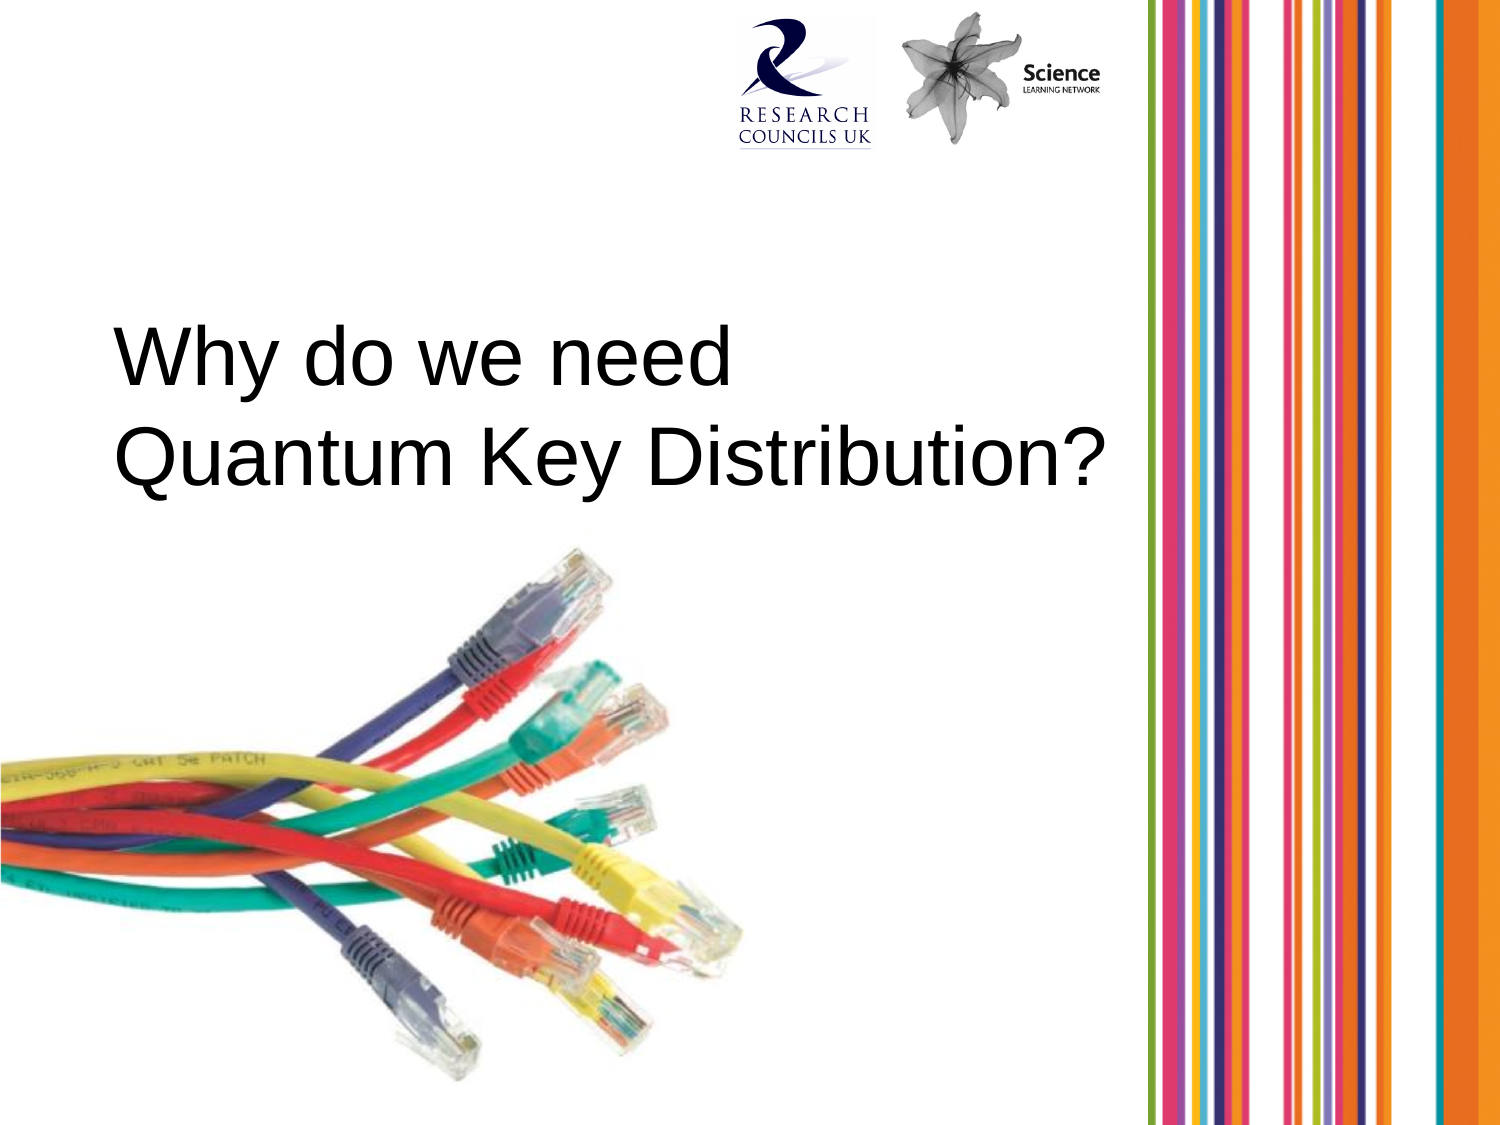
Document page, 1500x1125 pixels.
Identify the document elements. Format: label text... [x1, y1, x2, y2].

picture [891, 0, 1110, 155]
picture [734, 13, 876, 155]
picture [2, 380, 894, 1125]
picture [1148, 0, 1500, 1125]
title Why do we need Quantum Key Distribution? [113, 301, 1403, 510]
